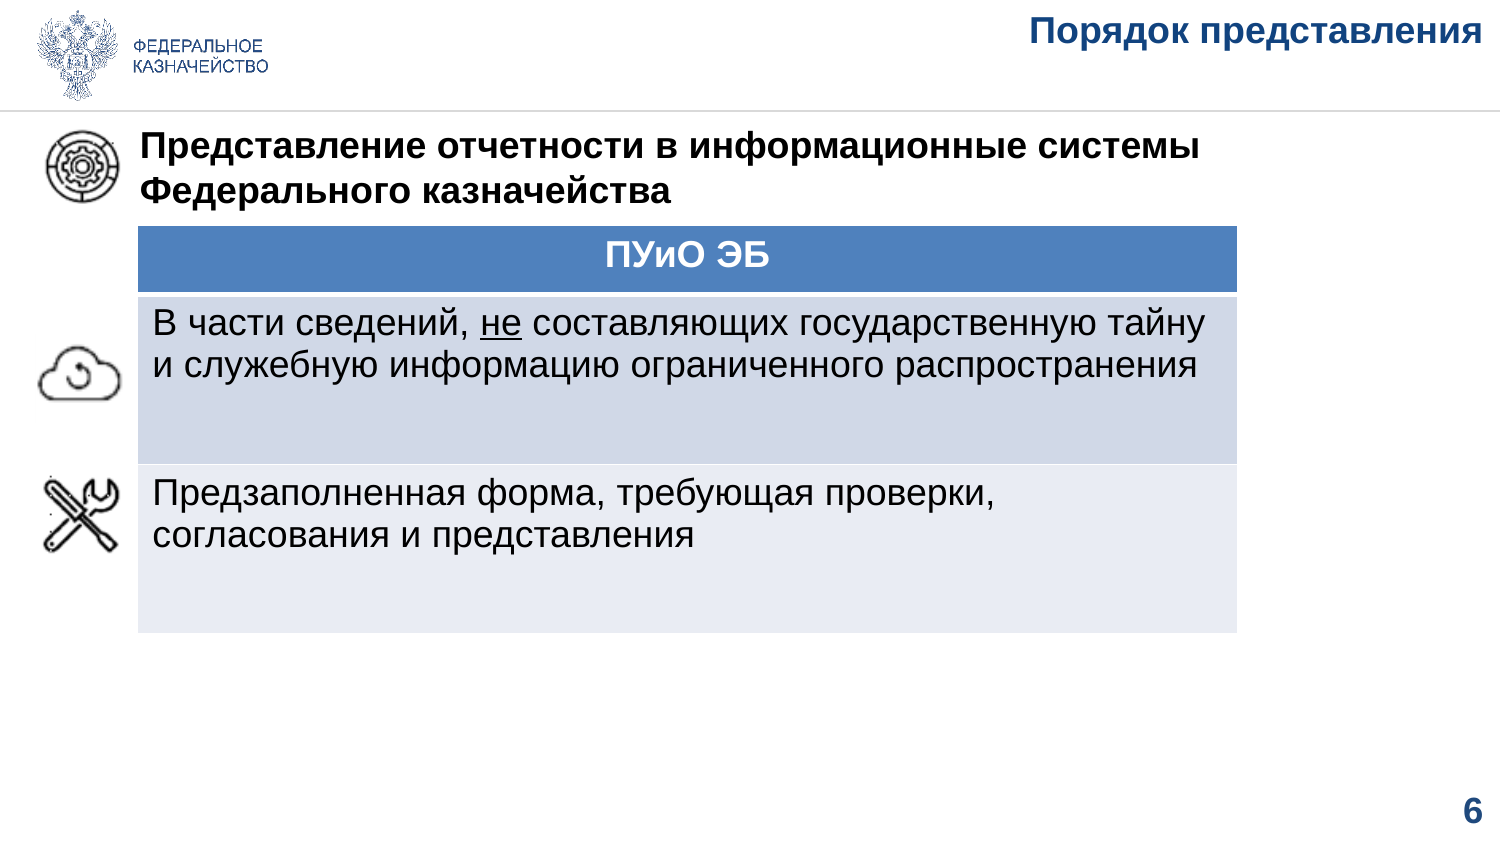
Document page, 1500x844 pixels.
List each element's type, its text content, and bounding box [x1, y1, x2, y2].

title Порядок представления [771, 5, 1484, 96]
picture [34, 334, 127, 423]
table_header ПУиО ЭБ [138, 226, 1237, 292]
picture [37, 10, 268, 101]
picture [36, 472, 125, 558]
table_cell В части сведений, не составляющих государственную тайну и служебную информацию ограниченного распространения [138, 297, 1237, 464]
slide_number 5 [1138, 786, 1484, 831]
picture [39, 127, 125, 208]
table_cell Предзаполненная форма, требующая проверки, согласования и представления [138, 465, 1237, 633]
text_box Представление отчетности в информационные системы Федерального казначейства [125, 114, 1425, 219]
